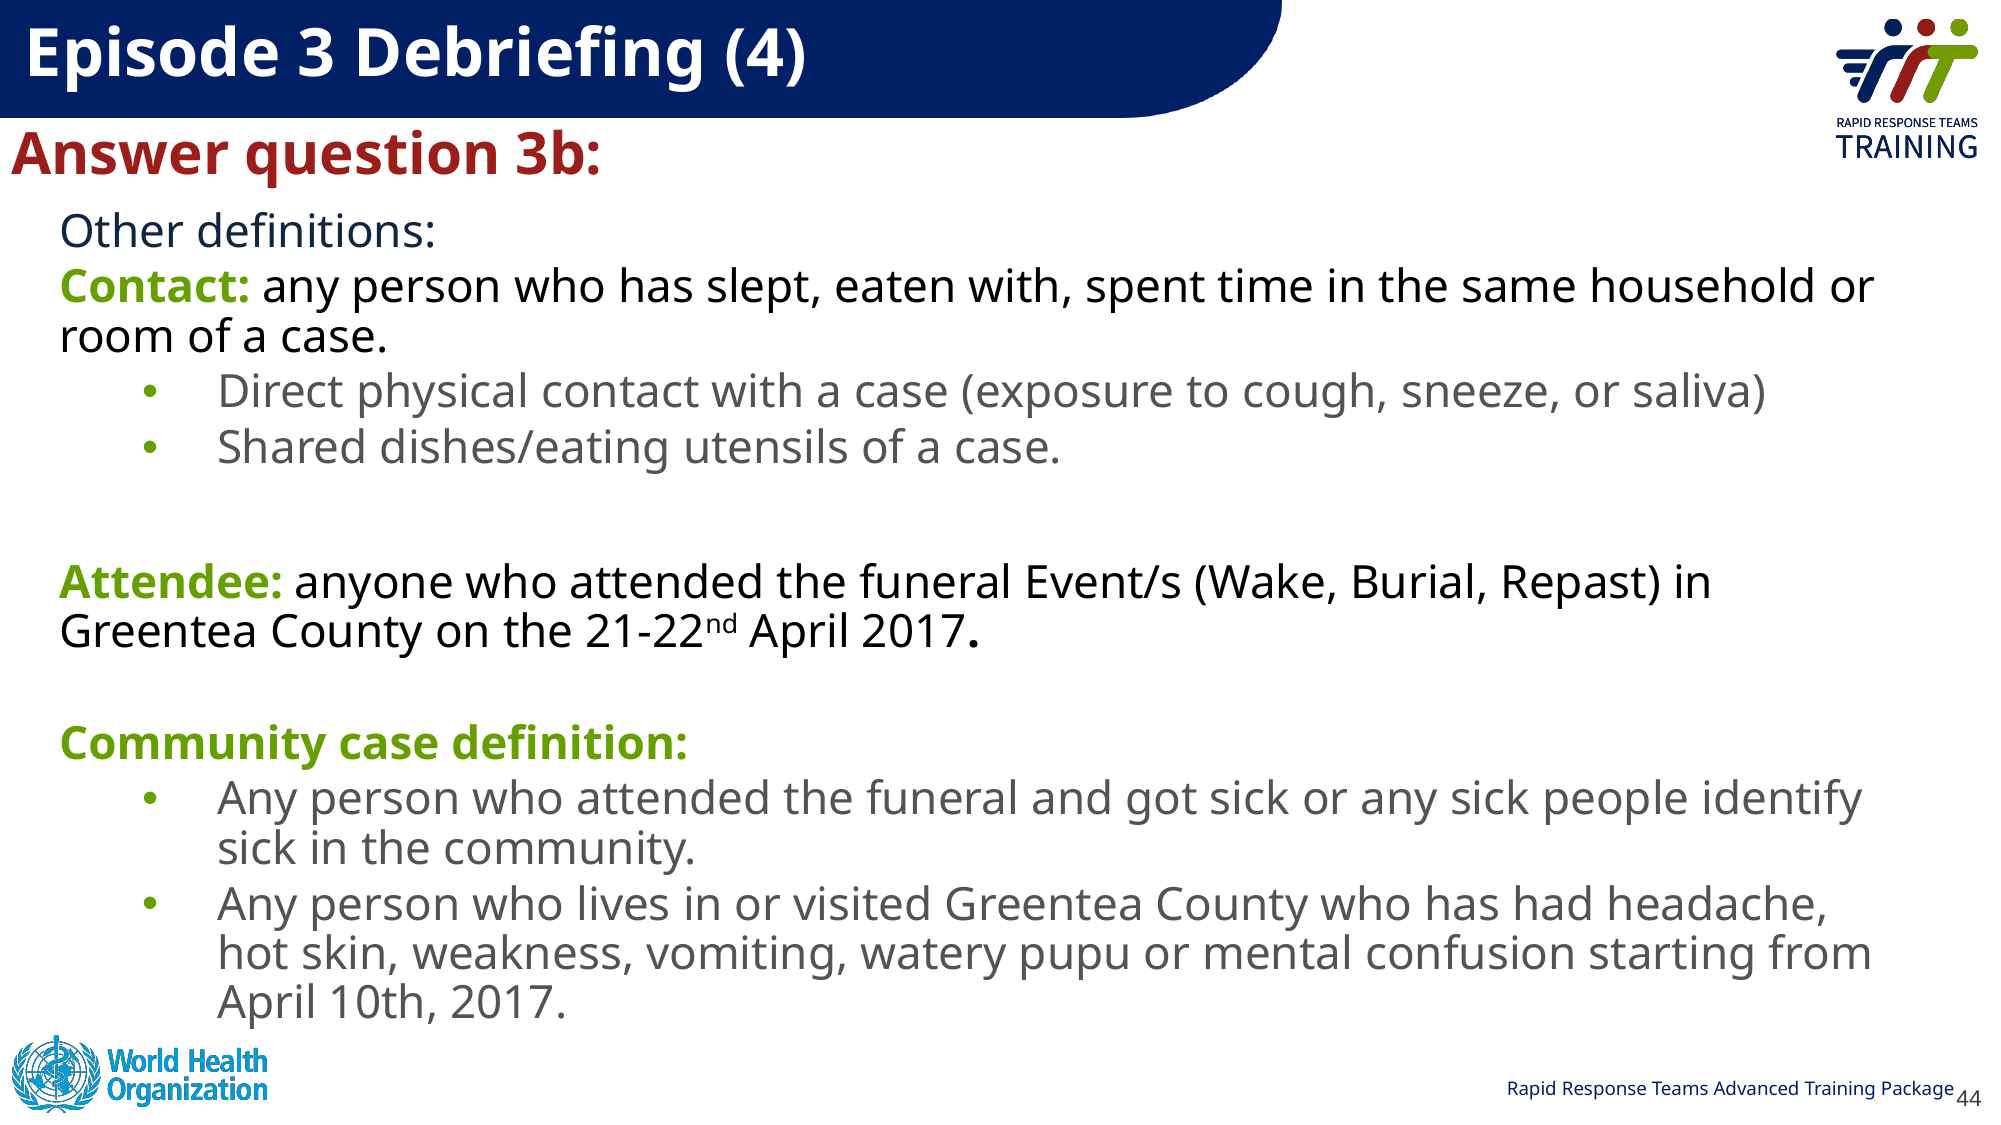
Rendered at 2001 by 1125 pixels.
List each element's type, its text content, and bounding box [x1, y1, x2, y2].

text_box Answer question 3b: [0, 116, 633, 195]
picture [22, 1062, 26, 1077]
picture [30, 1083, 37, 1091]
picture [1835, 19, 1978, 167]
picture [12, 1083, 48, 1113]
list Other definitions: Contact: any person who has slept, eaten with, spent time in the same household or room of a case. Direct physical contact with a case (exposure to cough, sneeze, or saliva) Shared dishes/eating utensils of a case. Attendee: anyone who attended the funeral Event/s (Wake, Burial, Repast) in Greentea County on the 21-22nd April 2017. Community case definition: Any person who attended the funeral and got sick or any sick people identify sick in the community. Any person who lives in or visited Greentea County who has had headache, hot skin, weakness, vomiting, watery pupu or mental confusion starting from April 10th, 2017. [51, 199, 1919, 1086]
picture [34, 1054, 43, 1078]
picture [36, 1088, 78, 1105]
picture [64, 1086, 267, 1113]
picture [40, 1062, 47, 1070]
picture [151, 1086, 160, 1093]
picture [0, 0, 1282, 118]
text_box Episode 3 Debriefing (4) [17, 1, 1704, 97]
picture [198, 1086, 212, 1096]
picture [113, 1086, 120, 1096]
picture [50, 1108, 62, 1113]
picture [141, 1087, 146, 1096]
picture [38, 1044, 51, 1052]
picture [12, 1035, 51, 1068]
picture [24, 1054, 36, 1087]
